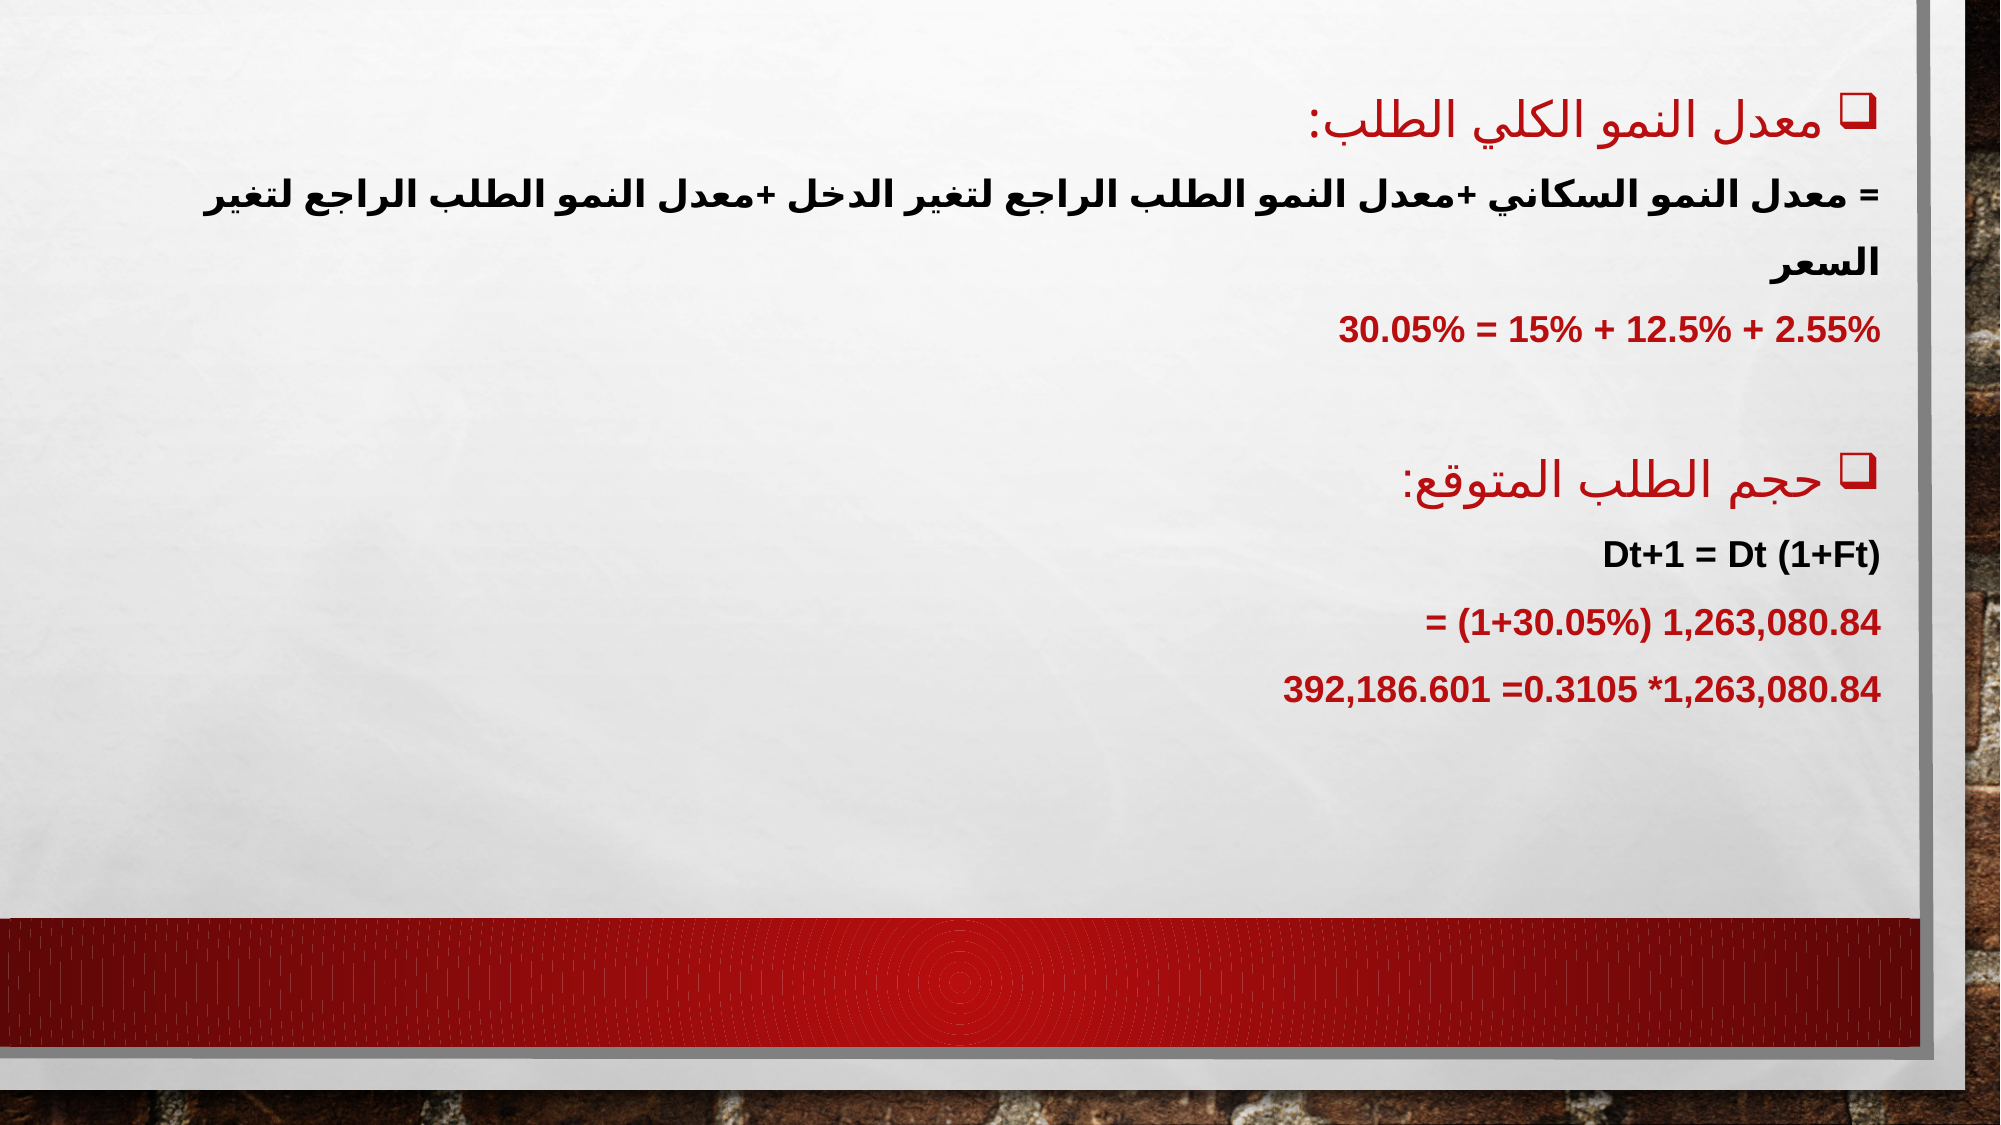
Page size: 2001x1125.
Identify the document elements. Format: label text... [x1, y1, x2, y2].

text_box معدل النمو الكلي الطلب: = معدل النمو السكاني +معدل النمو الطلب الراجع لتغير الدخل +معدل النمو الطلب الراجع لتغير السعر 2.55% + 12.5% + 15% = 30.05% حجم الطلب المتوقع: Dt+1 = Dt (1+Ft) 1,263,080.84 (1+30.05%) = 1,263,080.84* 0.3105= 392,186.601 [184, 50, 1896, 718]
text_box [47, 49, 1868, 887]
picture [0, 0, 2000, 1125]
